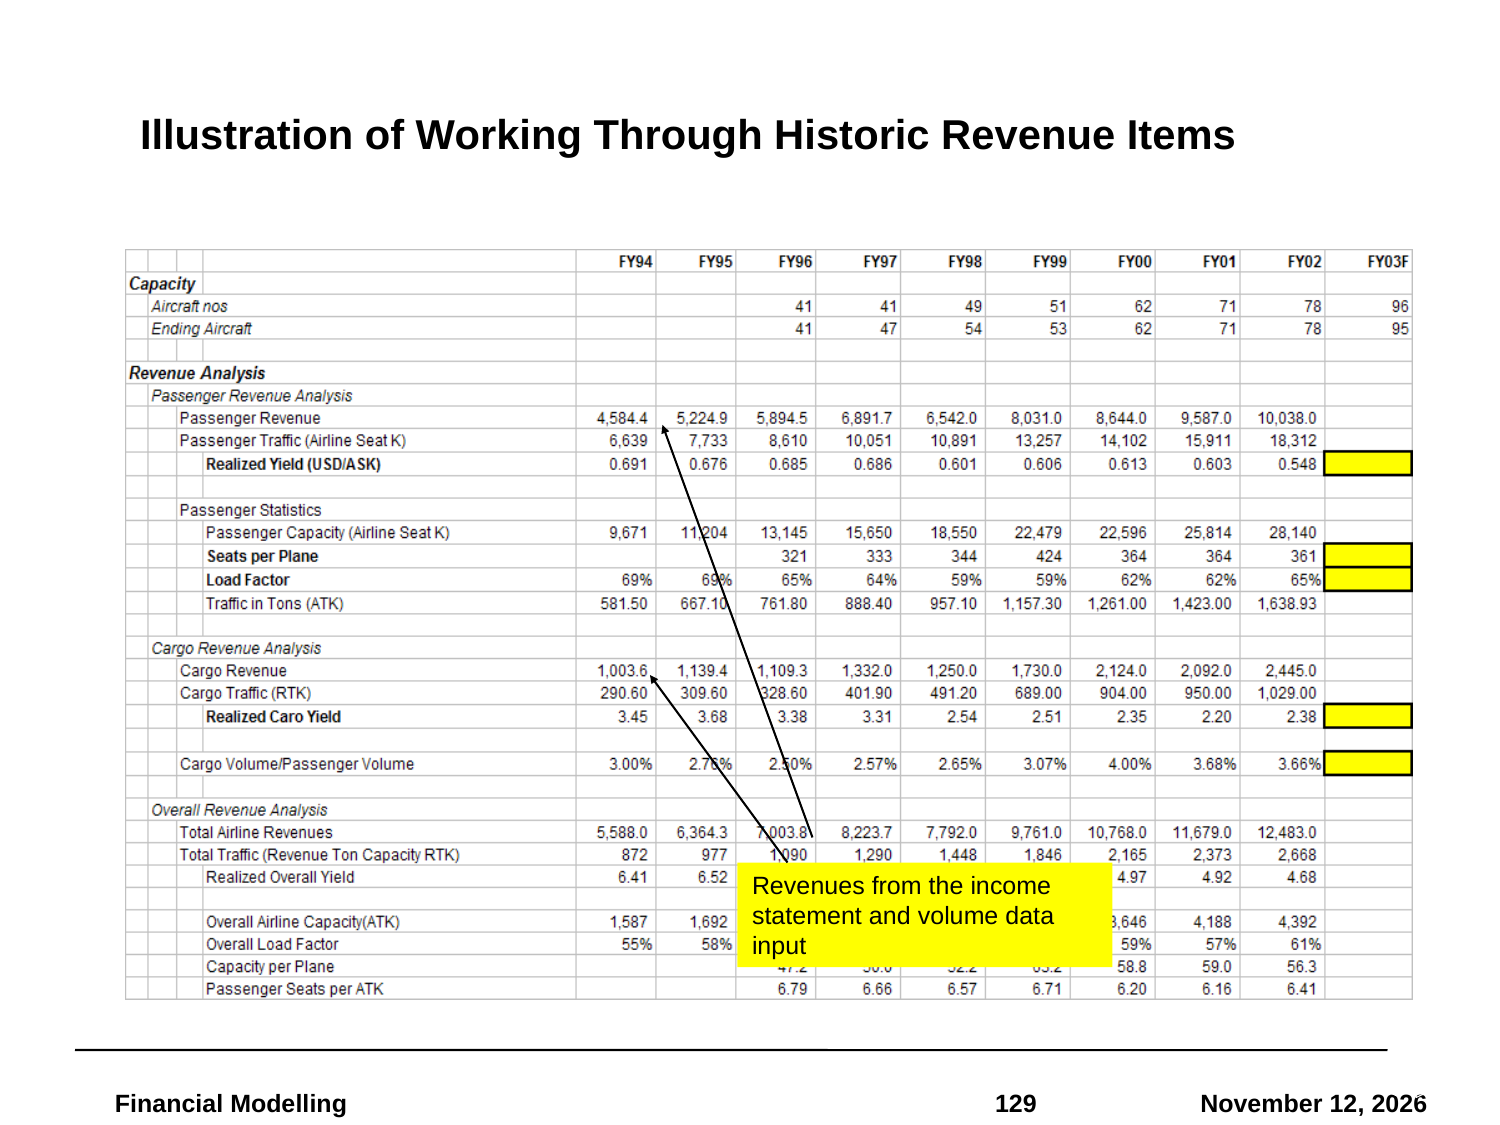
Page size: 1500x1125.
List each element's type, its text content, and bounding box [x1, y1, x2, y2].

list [124, 249, 1413, 1001]
title Illustration of Working Through Historic Revenue Items [124, 99, 1413, 226]
